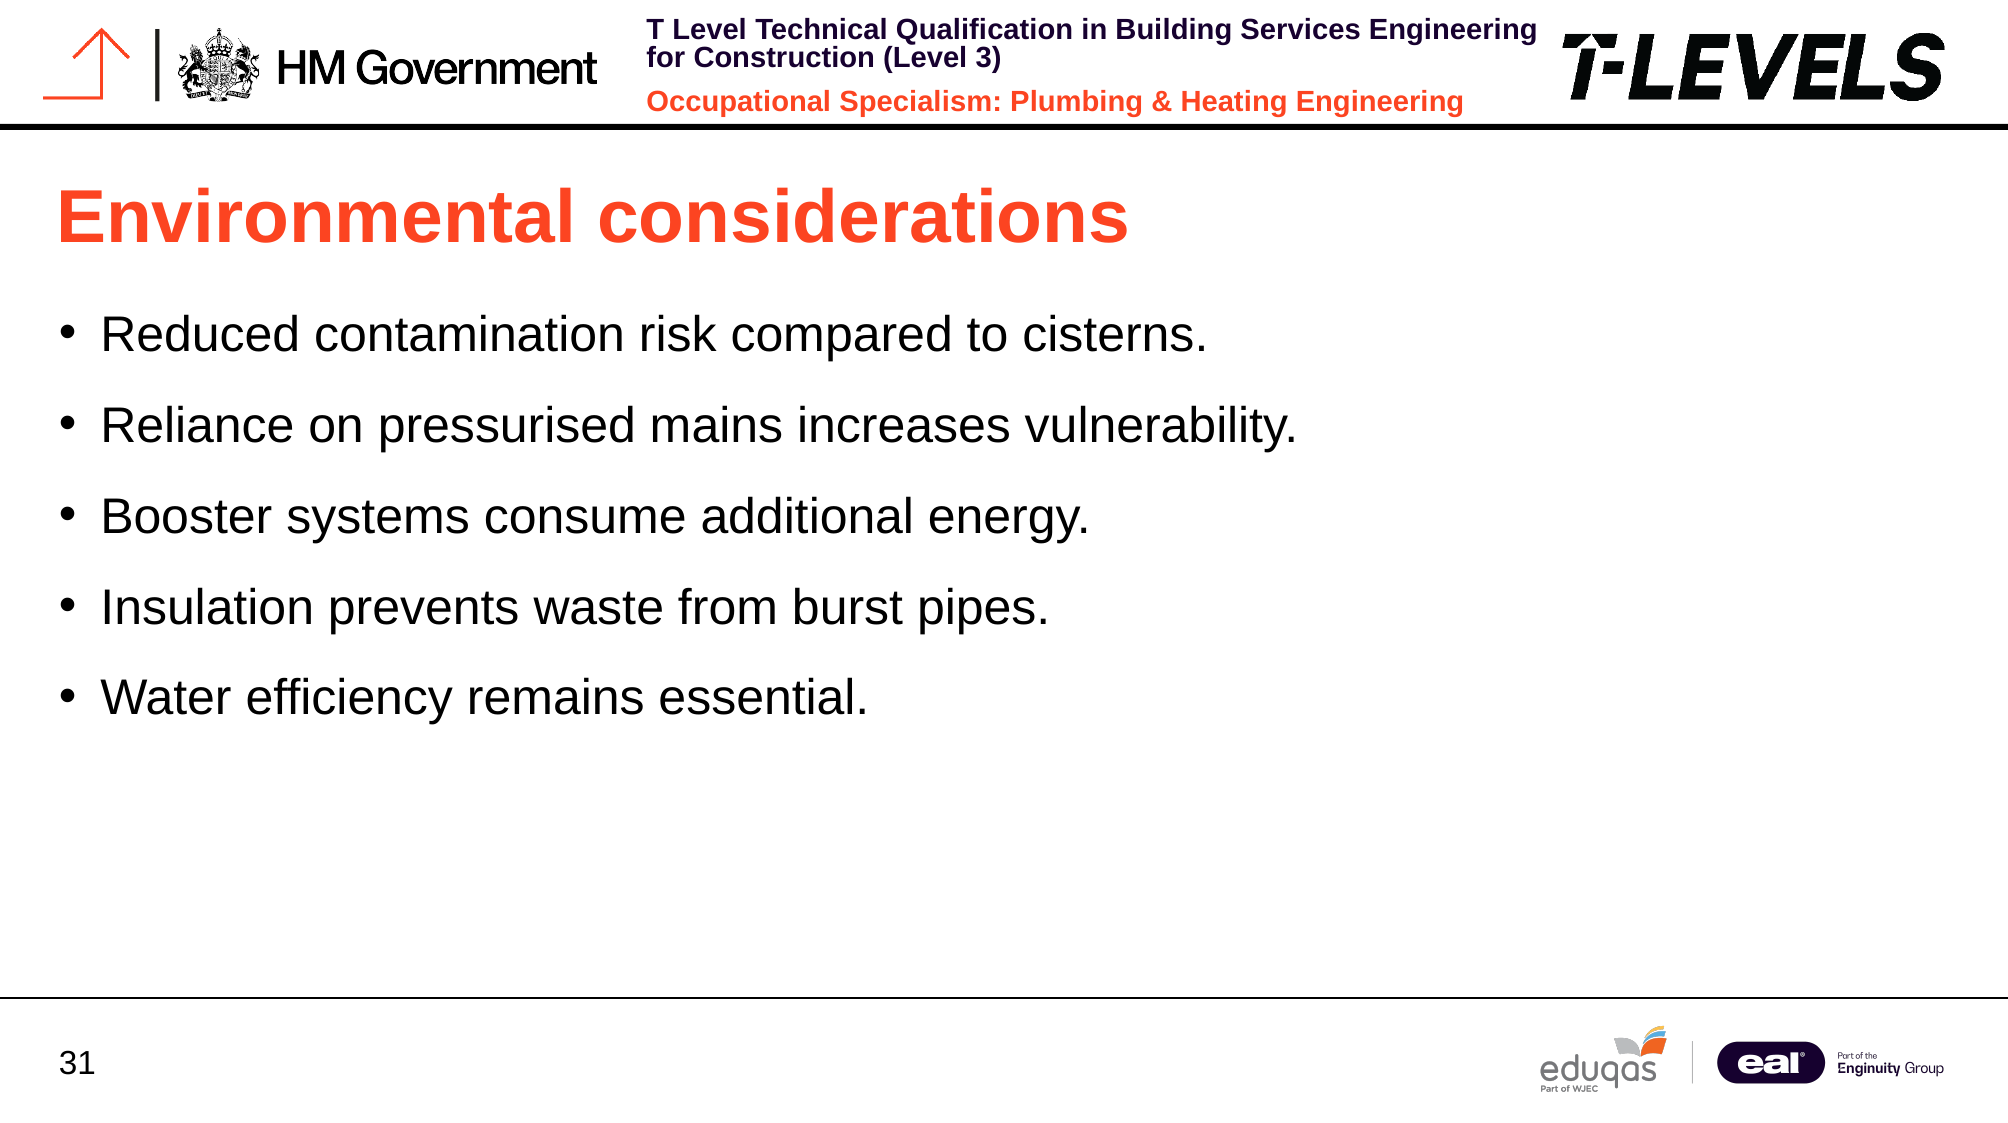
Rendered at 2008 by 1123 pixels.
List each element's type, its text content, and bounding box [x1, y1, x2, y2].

picture [155, 28, 597, 102]
picture [1543, 25, 1964, 108]
list Reduced contamination risk compared to cisterns. Reliance on pressurised mains increases vulnerability. Booster systems consume additional energy. Insulation prevents waste from burst pipes. Water efficiency remains essential. [59, 295, 1949, 966]
title Environmental considerations [41, 111, 1949, 314]
picture [38, 27, 136, 100]
picture [1535, 1021, 1949, 1097]
